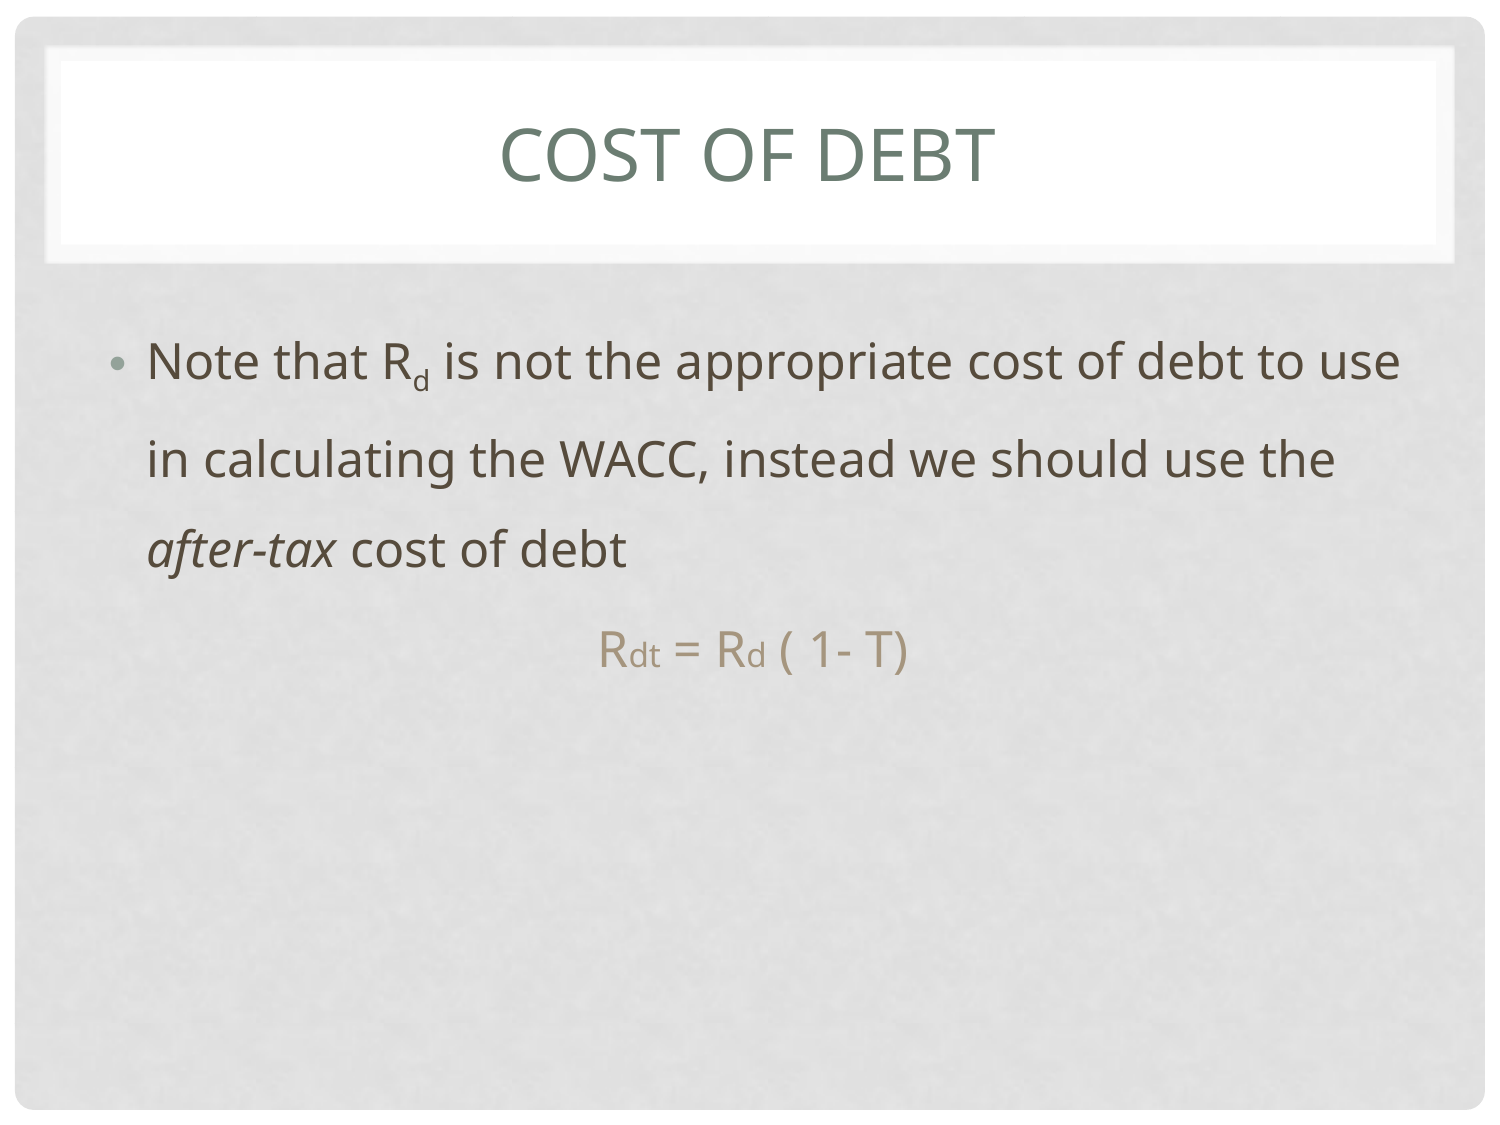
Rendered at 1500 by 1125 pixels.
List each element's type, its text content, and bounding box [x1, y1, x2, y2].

list Note that Rd is not the appropriate cost of debt to use in calculating the WACC, instead we should use the after-tax cost of debt Rdt = Rd ( 1- T) [75, 287, 1425, 1005]
title Cost of debt [69, 66, 1425, 238]
